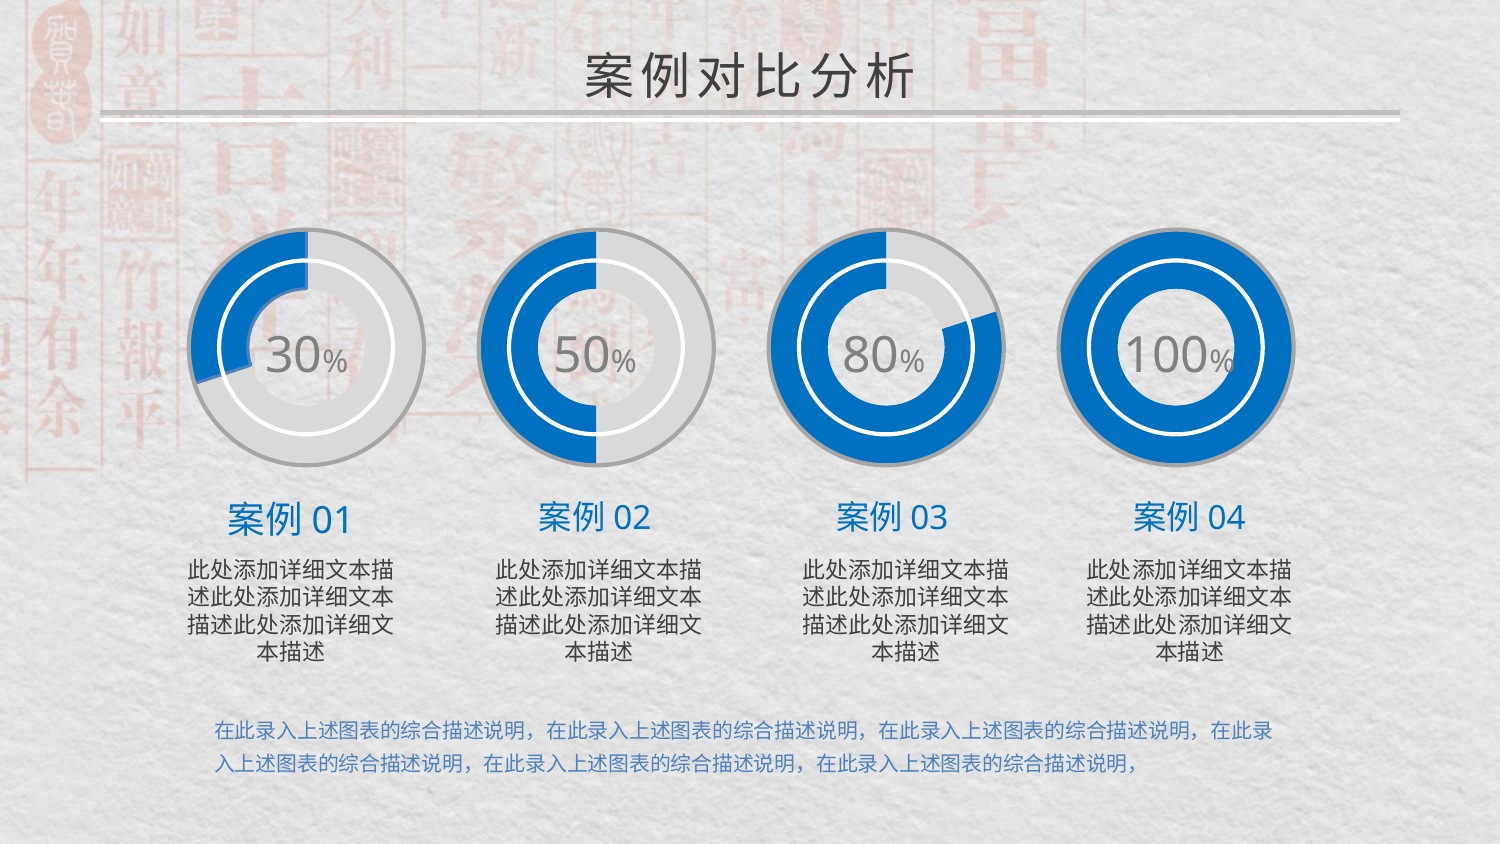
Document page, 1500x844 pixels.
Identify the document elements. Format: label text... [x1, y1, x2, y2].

picture [0, 0, 1500, 844]
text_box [60, 204, 570, 495]
text_box 案例04 [1118, 504, 1261, 544]
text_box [640, 204, 1149, 495]
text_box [1150, 204, 1439, 495]
text_box 案例02 [524, 504, 667, 544]
text_box 此处添加详细文本描述此处添加详细文本描述此处添加详细文本描述 [784, 549, 1028, 671]
text_box 在此录入上述图表的综合描述说明，在此录入上述图表的综合描述说明，在此录入上述图表的综合描述说明，在此录入上述图表的综合描述说明，在此录入上述图表的综合描述说明，在此录入上述图表的综合描述说明， [199, 702, 1301, 783]
text_box 此处添加详细文本描述此处添加详细文本描述此处添加详细文本描述 [477, 549, 721, 671]
text_box 此处添加详细文本描述此处添加详细文本描述此处添加详细文本描述 [169, 549, 413, 671]
text_box 案例01 [213, 504, 370, 549]
text_box 此处添加详细文本描述此处添加详细文本描述此处添加详细文本描述 [1067, 549, 1311, 671]
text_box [570, 204, 639, 495]
text_box 案例03 [821, 504, 964, 544]
text_box 案例对比分析 [569, 37, 931, 112]
